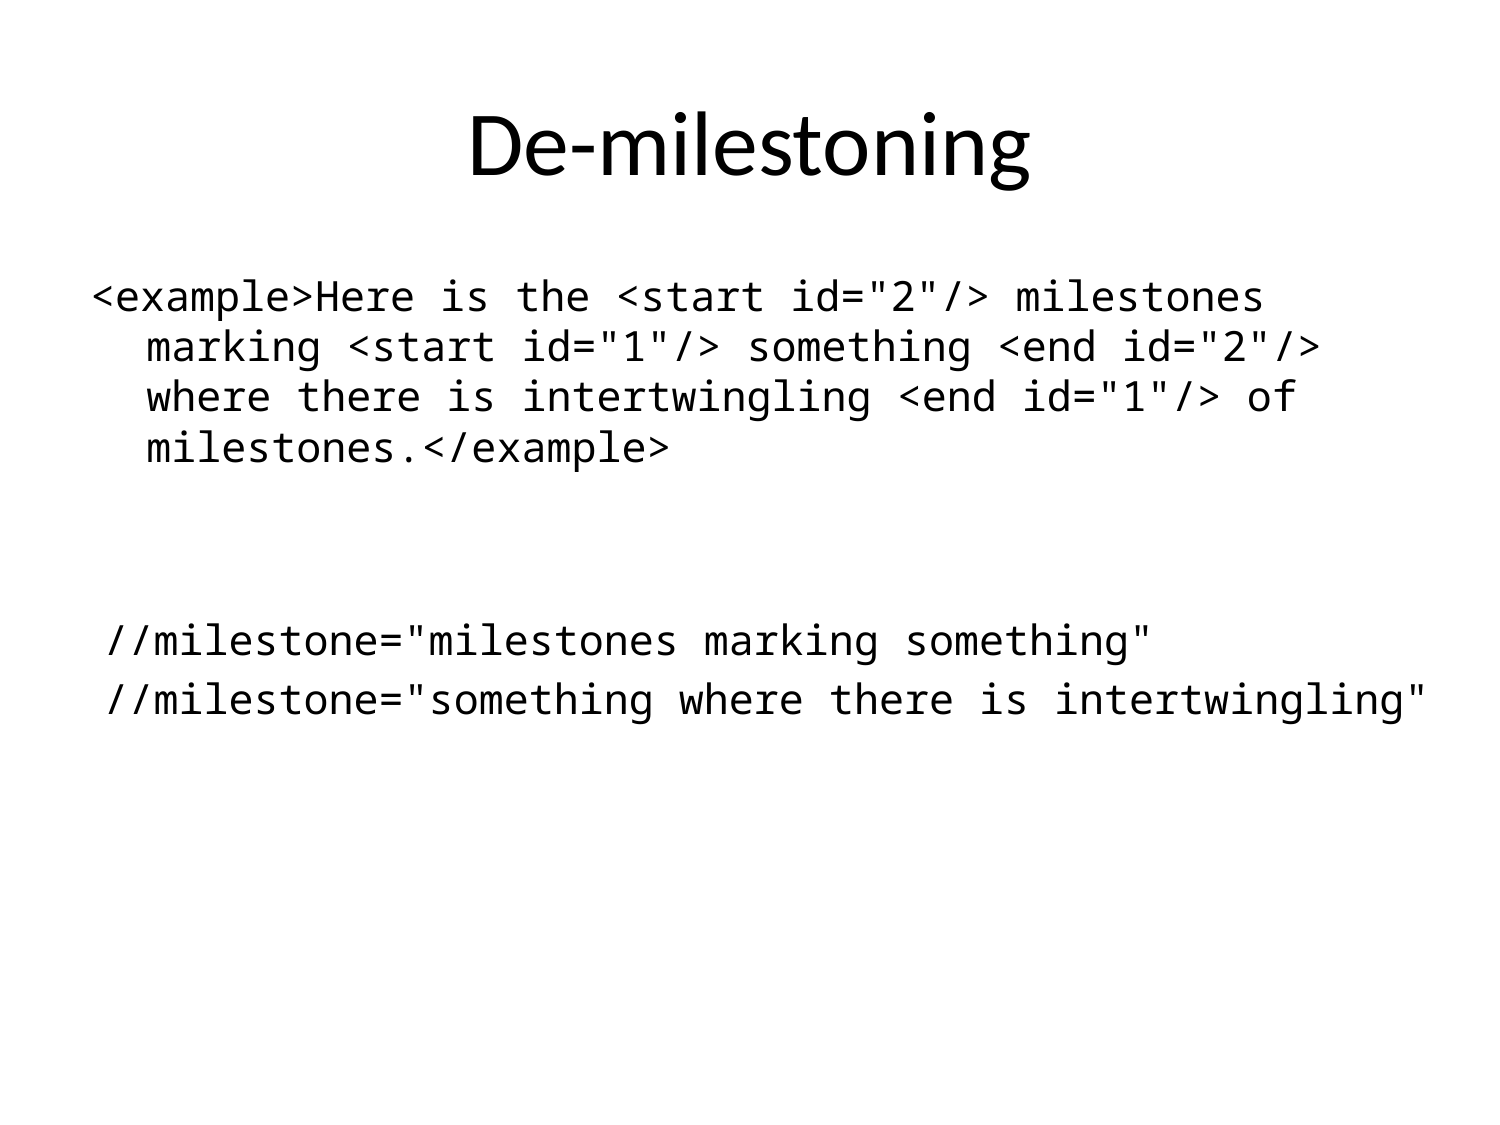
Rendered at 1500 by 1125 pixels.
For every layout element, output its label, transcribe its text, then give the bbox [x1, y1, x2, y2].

list //milestone="milestones marking something" //milestone="something where there is intertwingling" [88, 606, 1456, 926]
list <example>Here is the <start id="2"/> milestones marking <start id="1"/> something <end id="2"/> where there is intertwingling <end id="1"/> of milestones.</example> [75, 262, 1450, 1005]
title De-milestoning [75, 45, 1425, 233]
